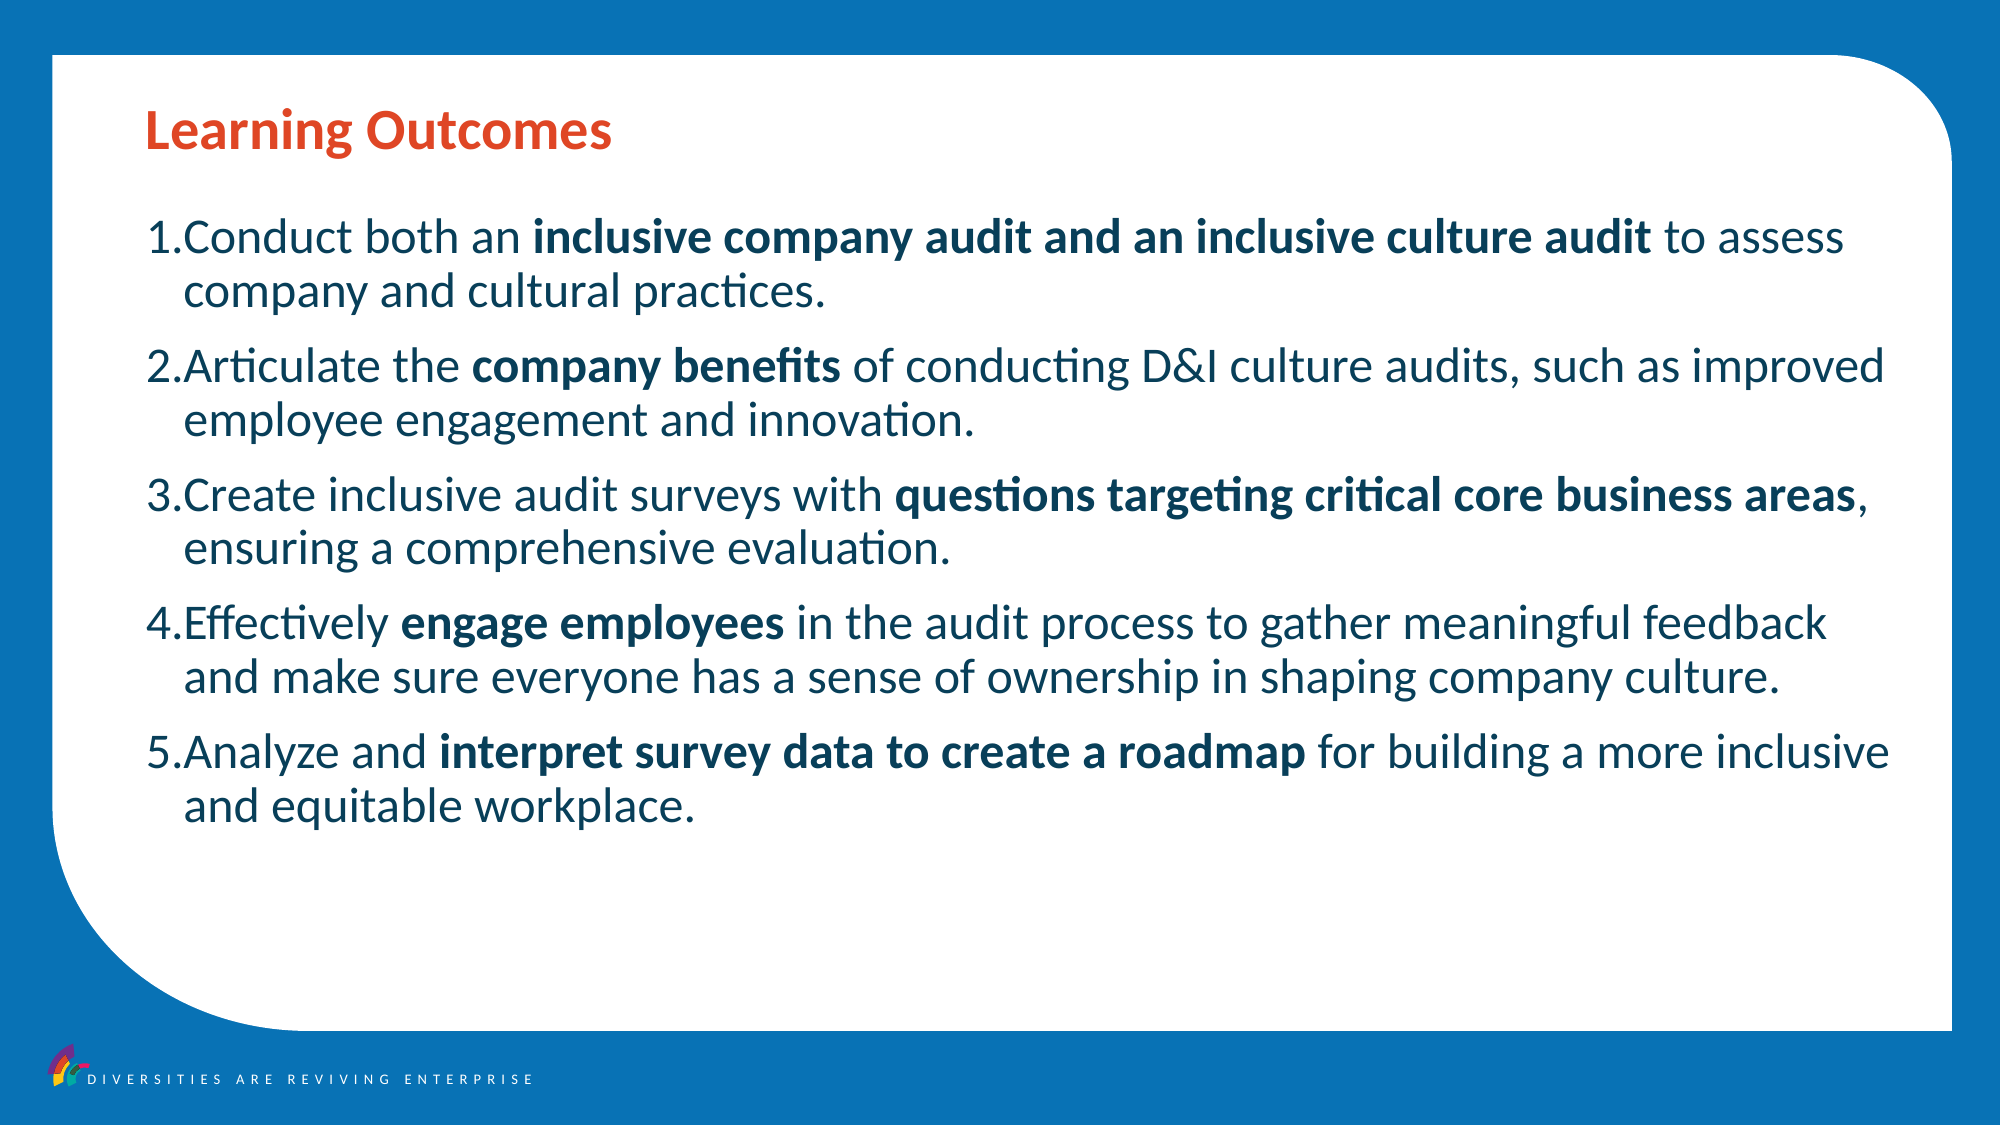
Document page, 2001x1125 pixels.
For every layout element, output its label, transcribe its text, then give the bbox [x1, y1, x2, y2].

list Learning Outcomes [130, 91, 1869, 224]
list Conduct both an inclusive company audit and an inclusive culture audit to assess company and cultural practices. Articulate the company benefits of conducting D&I culture audits, such as improved employee engagement and innovation. Create inclusive audit surveys with questions targeting critical core business areas, ensuring a comprehensive evaluation. Effectively engage employees in the audit process to gather meaningful feedback and make sure everyone has a sense of ownership in shaping company culture. Analyze and interpret survey data to create a roadmap for building a more inclusive and equitable workplace. [130, 202, 1908, 835]
